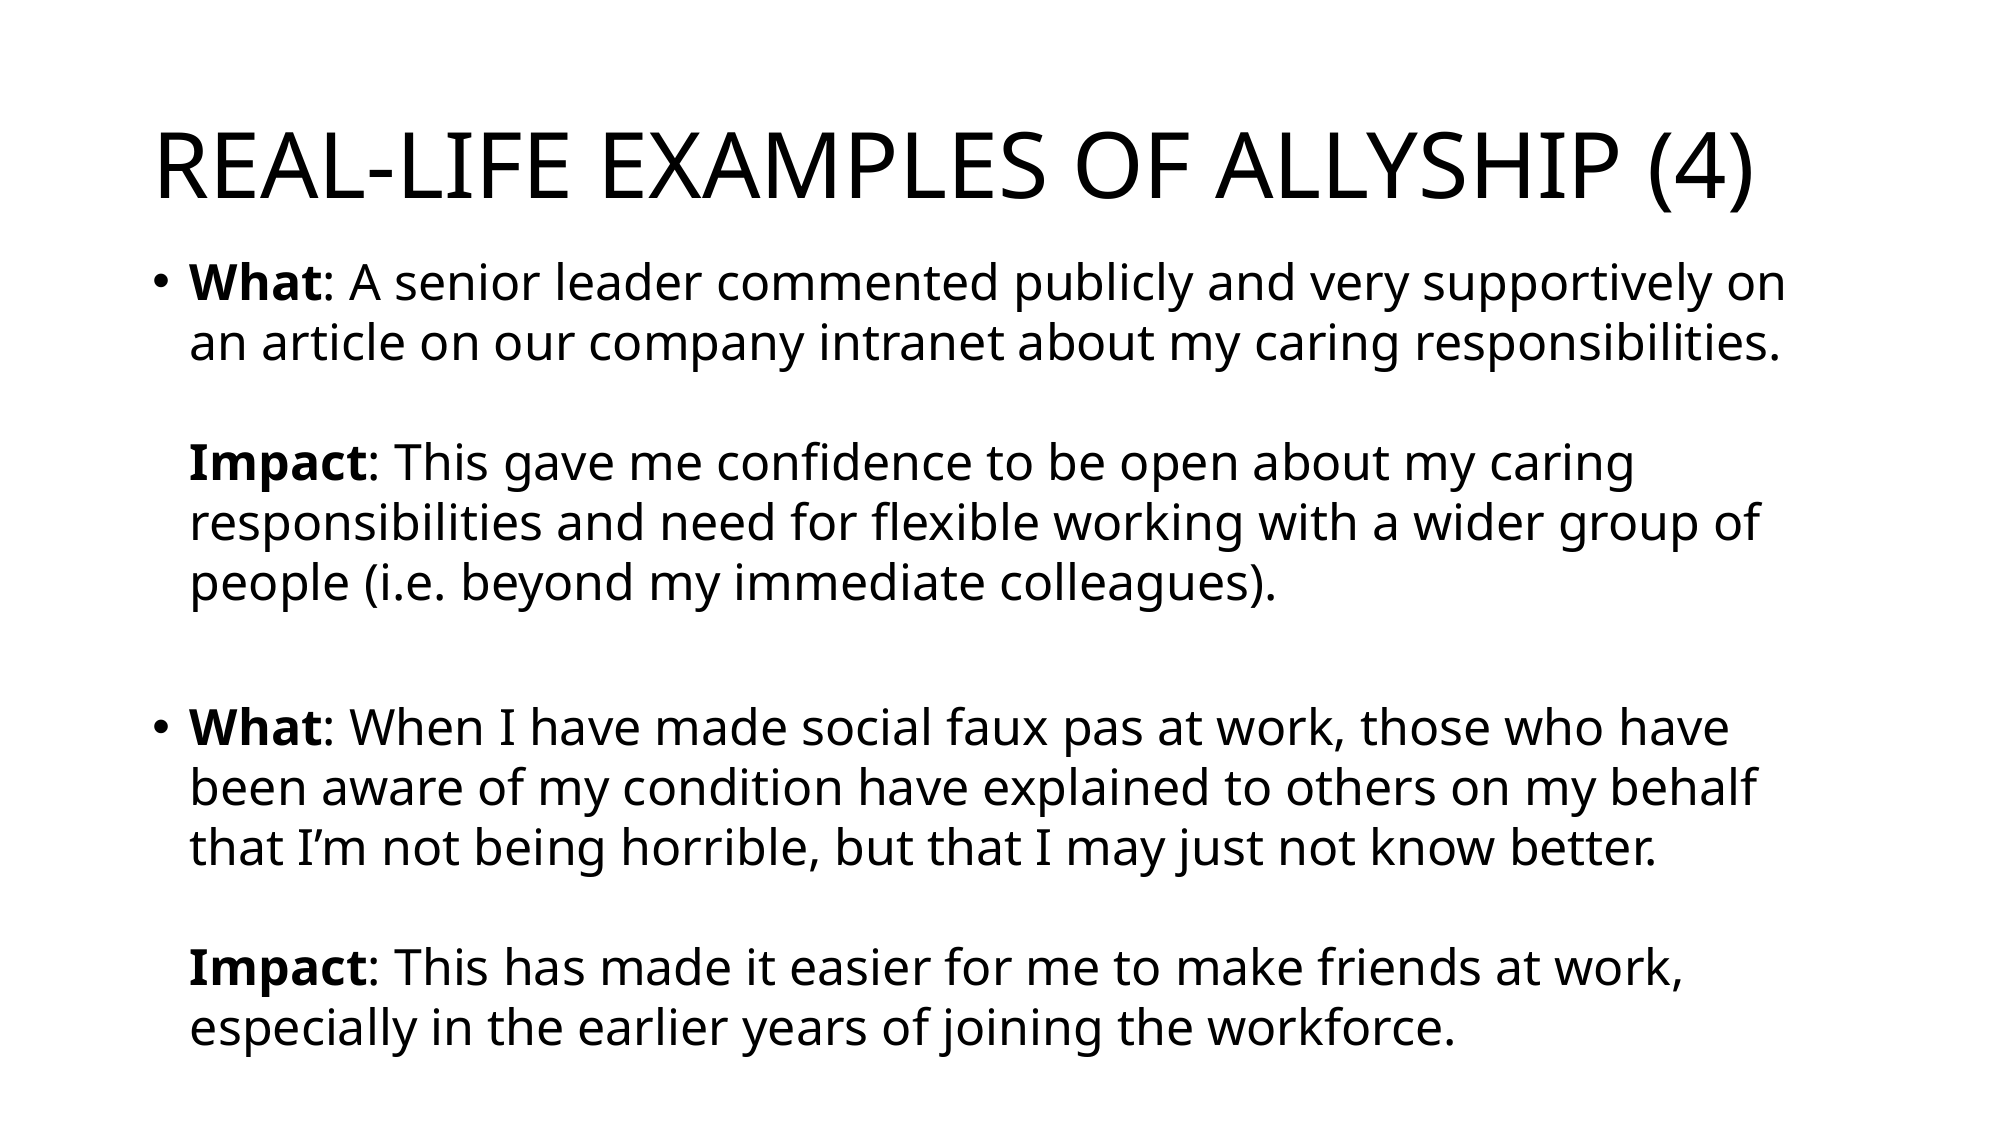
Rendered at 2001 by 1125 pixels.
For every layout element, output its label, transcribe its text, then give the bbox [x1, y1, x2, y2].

title REAL-LIFE EXAMPLES OF ALLYSHIP (4) [137, 59, 1863, 243]
list What: A senior leader commented publicly and very supportively on an article on our company intranet about my caring responsibilities. Impact: This gave me confidence to be open about my caring responsibilities and need for flexible working with a wider group of people (i.e. beyond my immediate colleagues). What: When I have made social faux pas at work, those who have been aware of my condition have explained to others on my behalf that I’m not being horrible, but that I may just not know better. Impact: This has made it easier for me to make friends at work, especially in the earlier years of joining the workforce. [137, 243, 1863, 1066]
